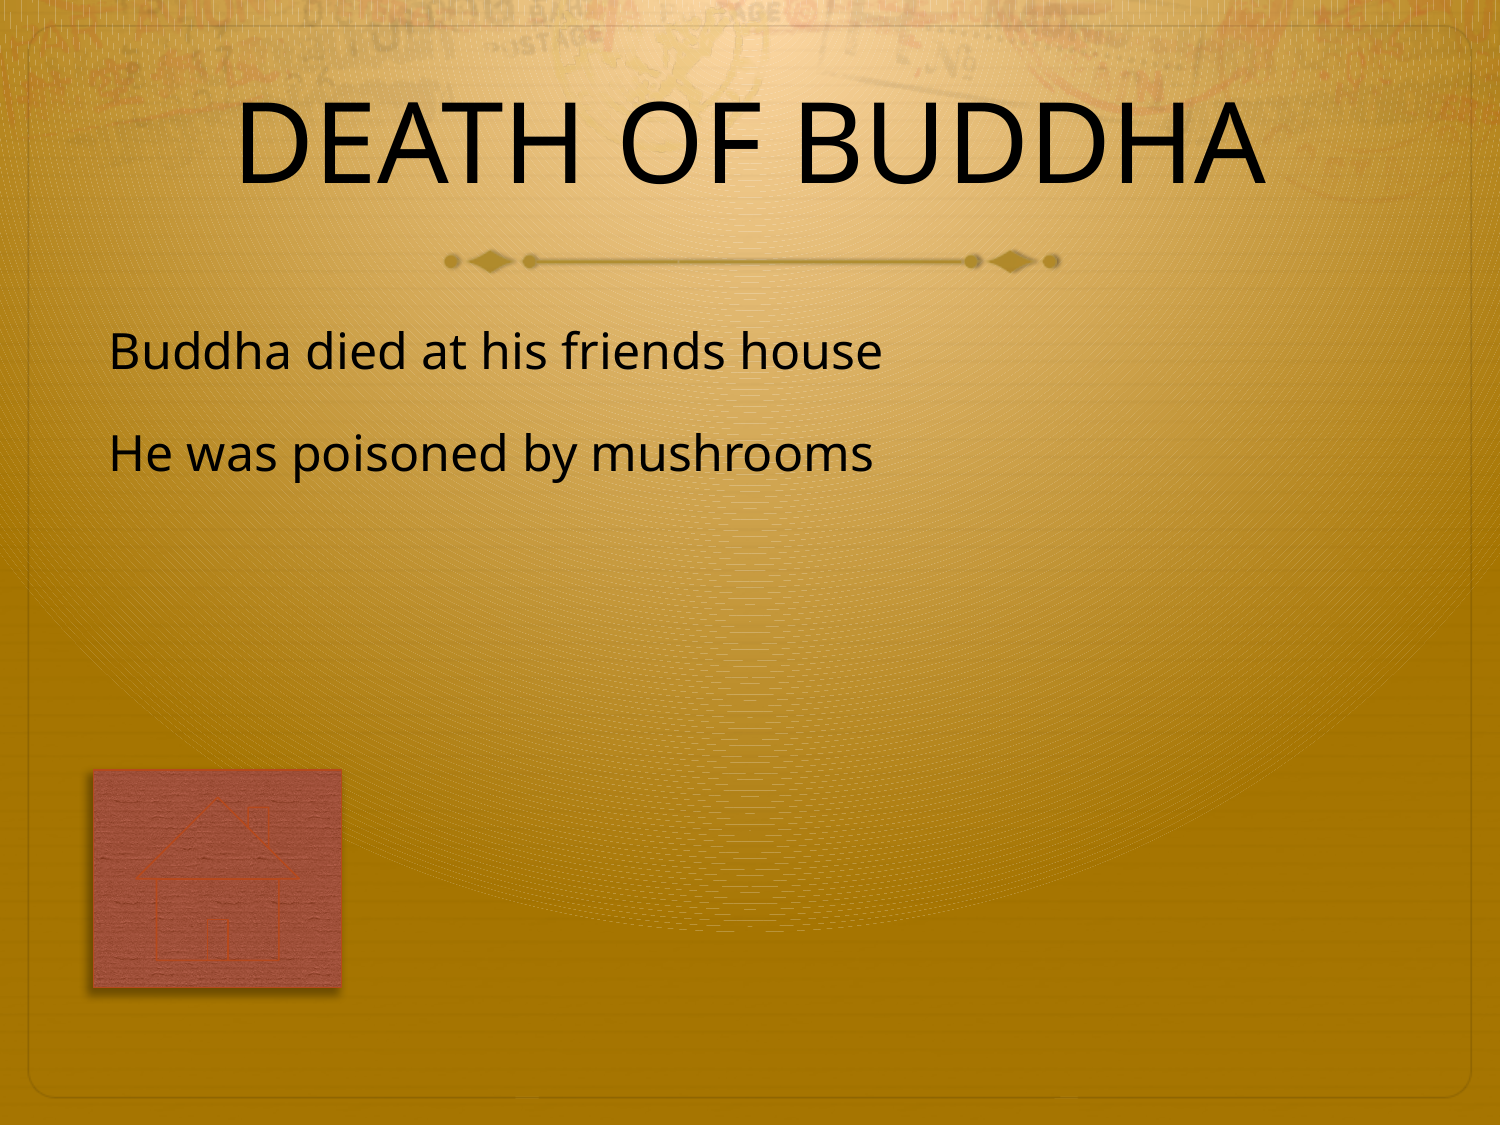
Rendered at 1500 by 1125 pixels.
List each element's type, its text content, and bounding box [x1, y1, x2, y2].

title DEATH OF BUDDHA [93, 45, 1407, 233]
list Buddha died at his friends house He was poisoned by mushrooms [93, 312, 1407, 988]
text_box [93, 769, 342, 988]
picture [0, 0, 1500, 1125]
